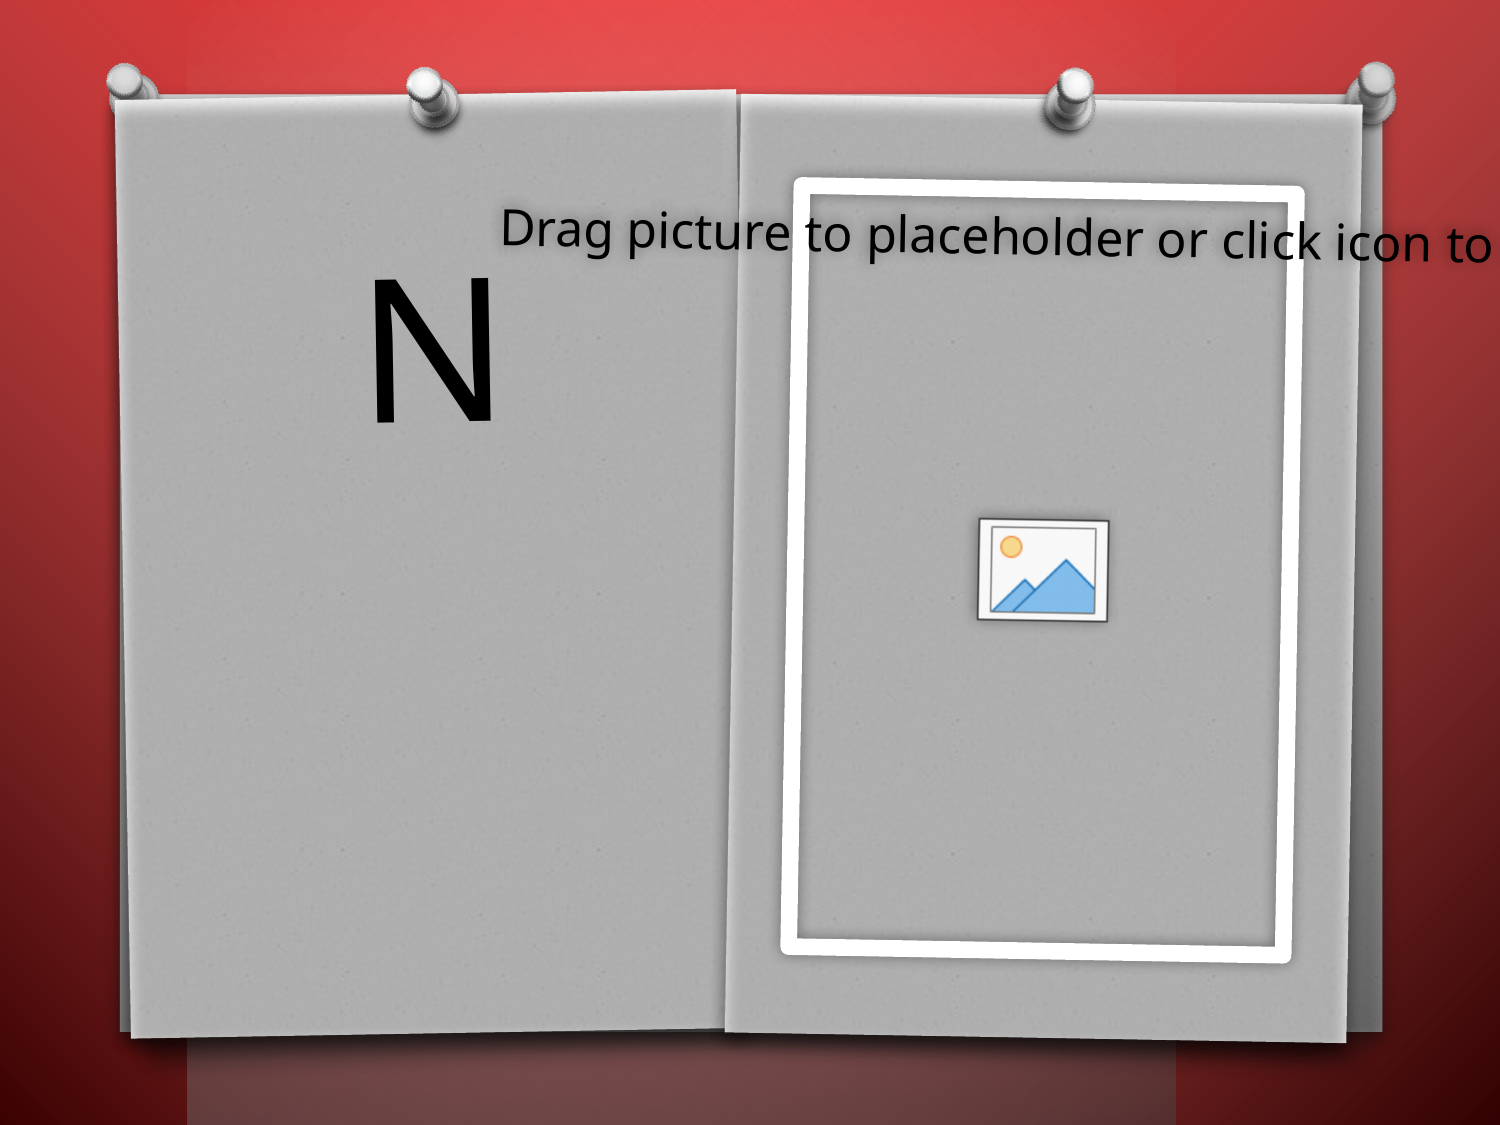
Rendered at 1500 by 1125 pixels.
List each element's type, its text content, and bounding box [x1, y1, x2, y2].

picture [1016, 41, 1138, 162]
title N [179, 222, 687, 475]
picture [803, 197, 1282, 943]
picture [375, 33, 497, 157]
